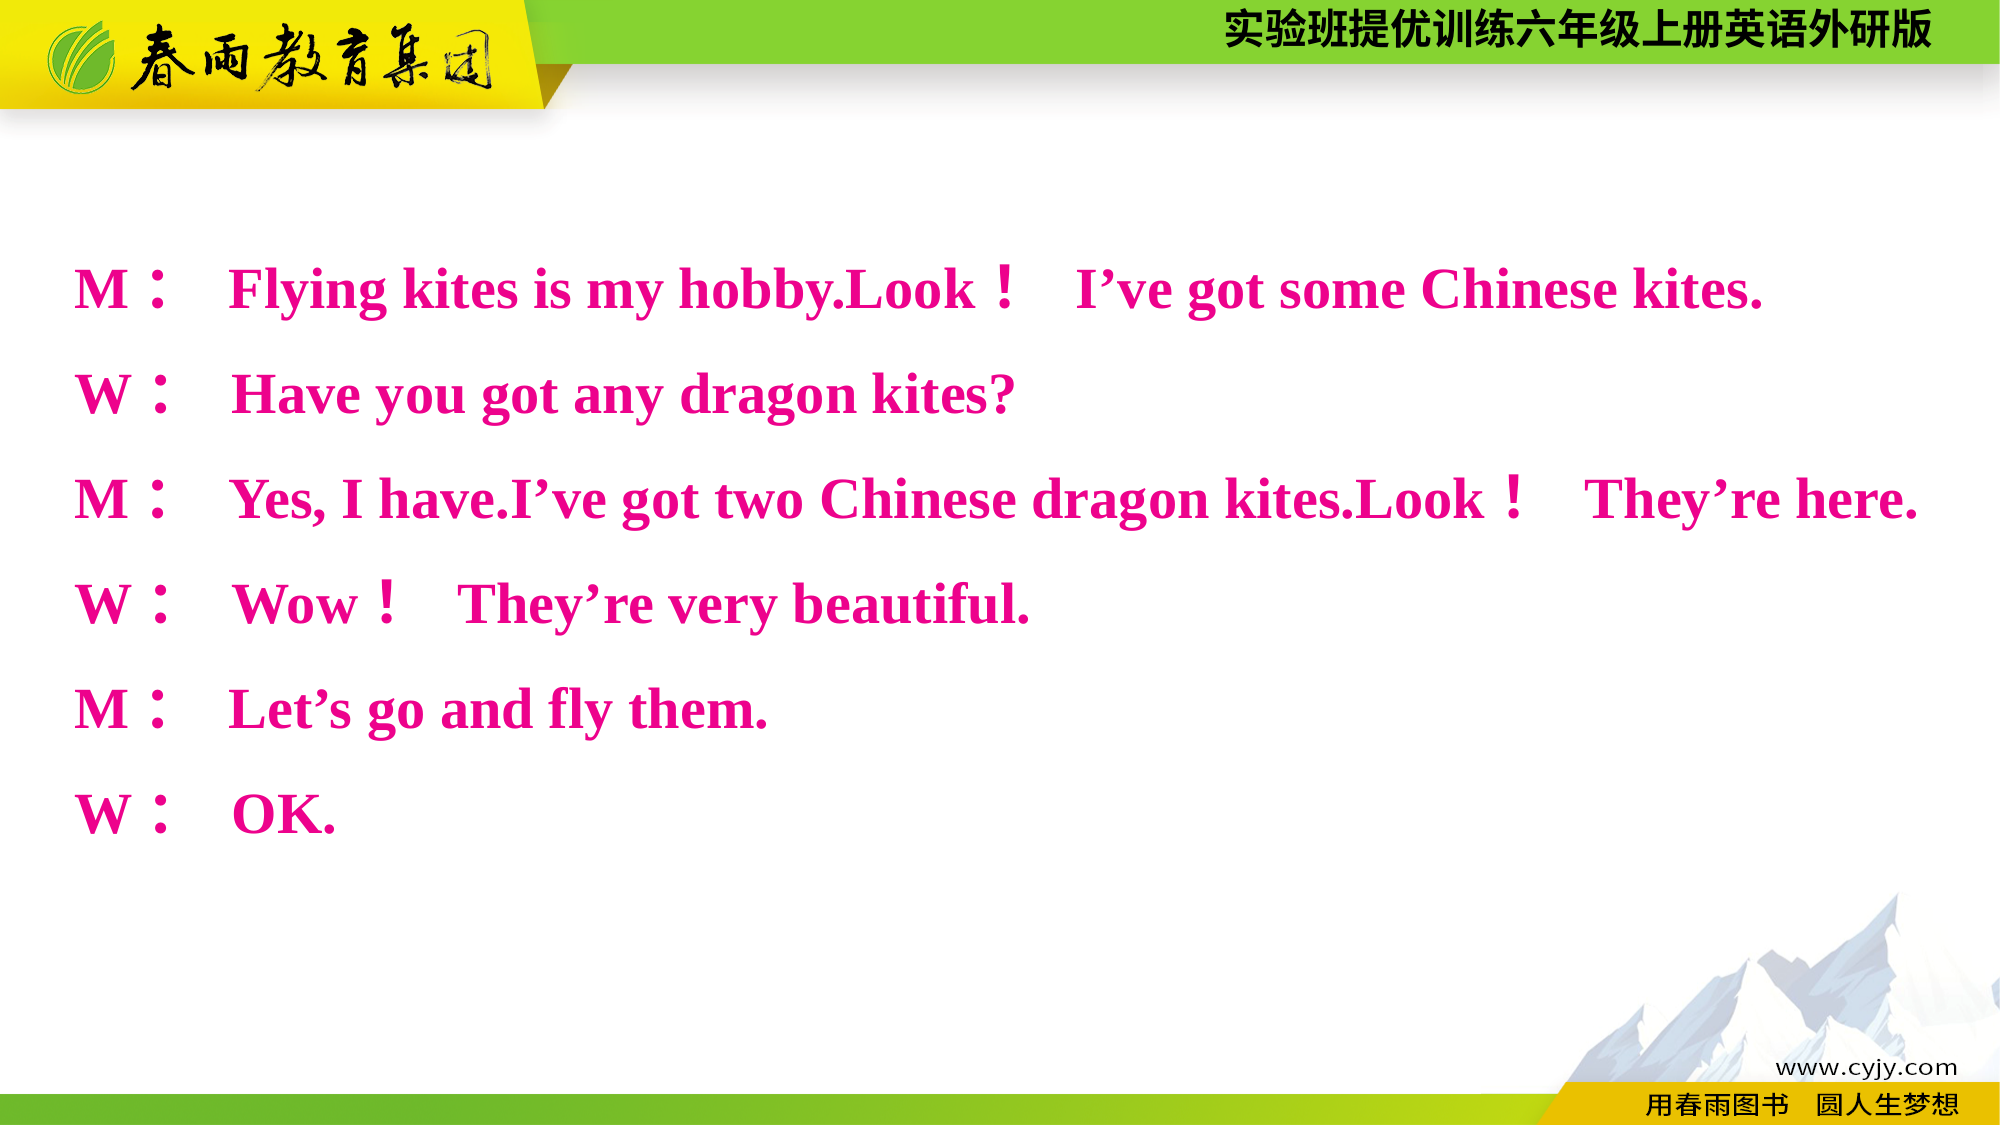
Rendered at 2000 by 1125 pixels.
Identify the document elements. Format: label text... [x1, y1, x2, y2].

list M： Flying kites is my hobby.Look！ I’ve got some Chinese kites. W： Have you got any dragon kites? M： Yes, I have.I’ve got two Chinese dragon kites.Look！ They’re here. W： Wow！ They’re very beautiful. M： Let’s go and fly them. W： OK. [59, 208, 1944, 860]
picture [0, 0, 2000, 1125]
